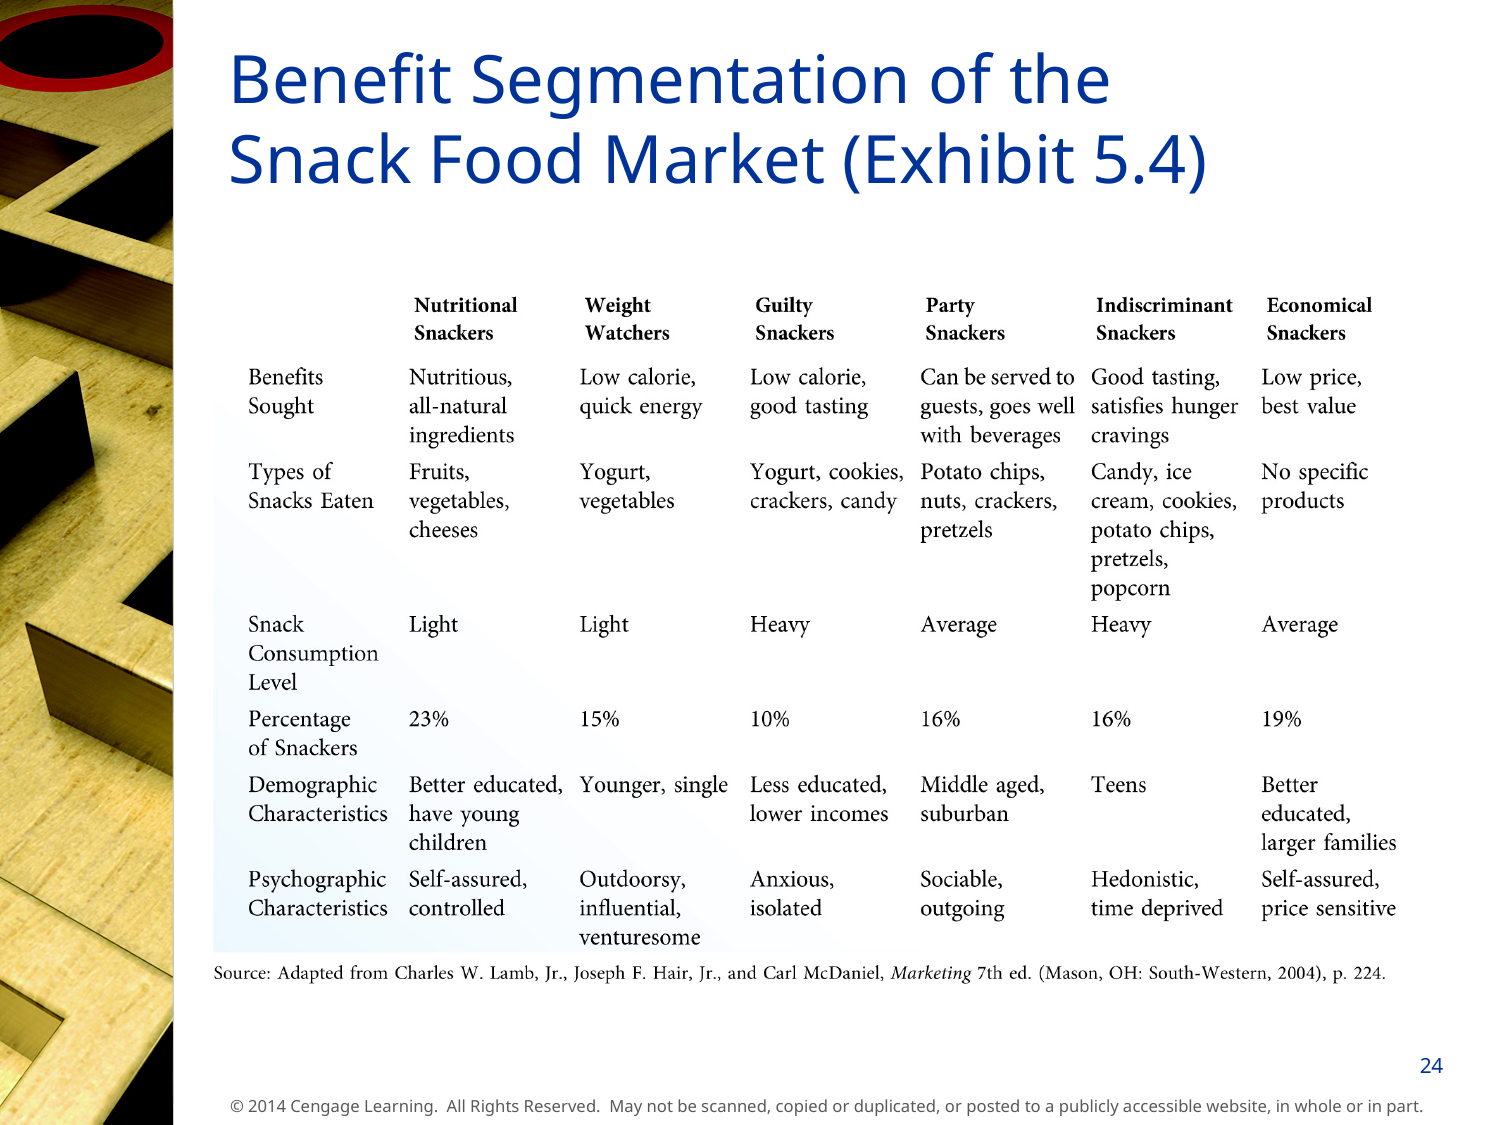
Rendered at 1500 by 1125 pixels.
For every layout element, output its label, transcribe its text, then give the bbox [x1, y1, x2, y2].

title Benefit Segmentation of the Snack Food Market (Exhibit 5.4) [213, 29, 1454, 213]
slide_number 24 [1386, 1037, 1478, 1097]
picture [213, 295, 1397, 984]
picture [0, 0, 174, 1125]
